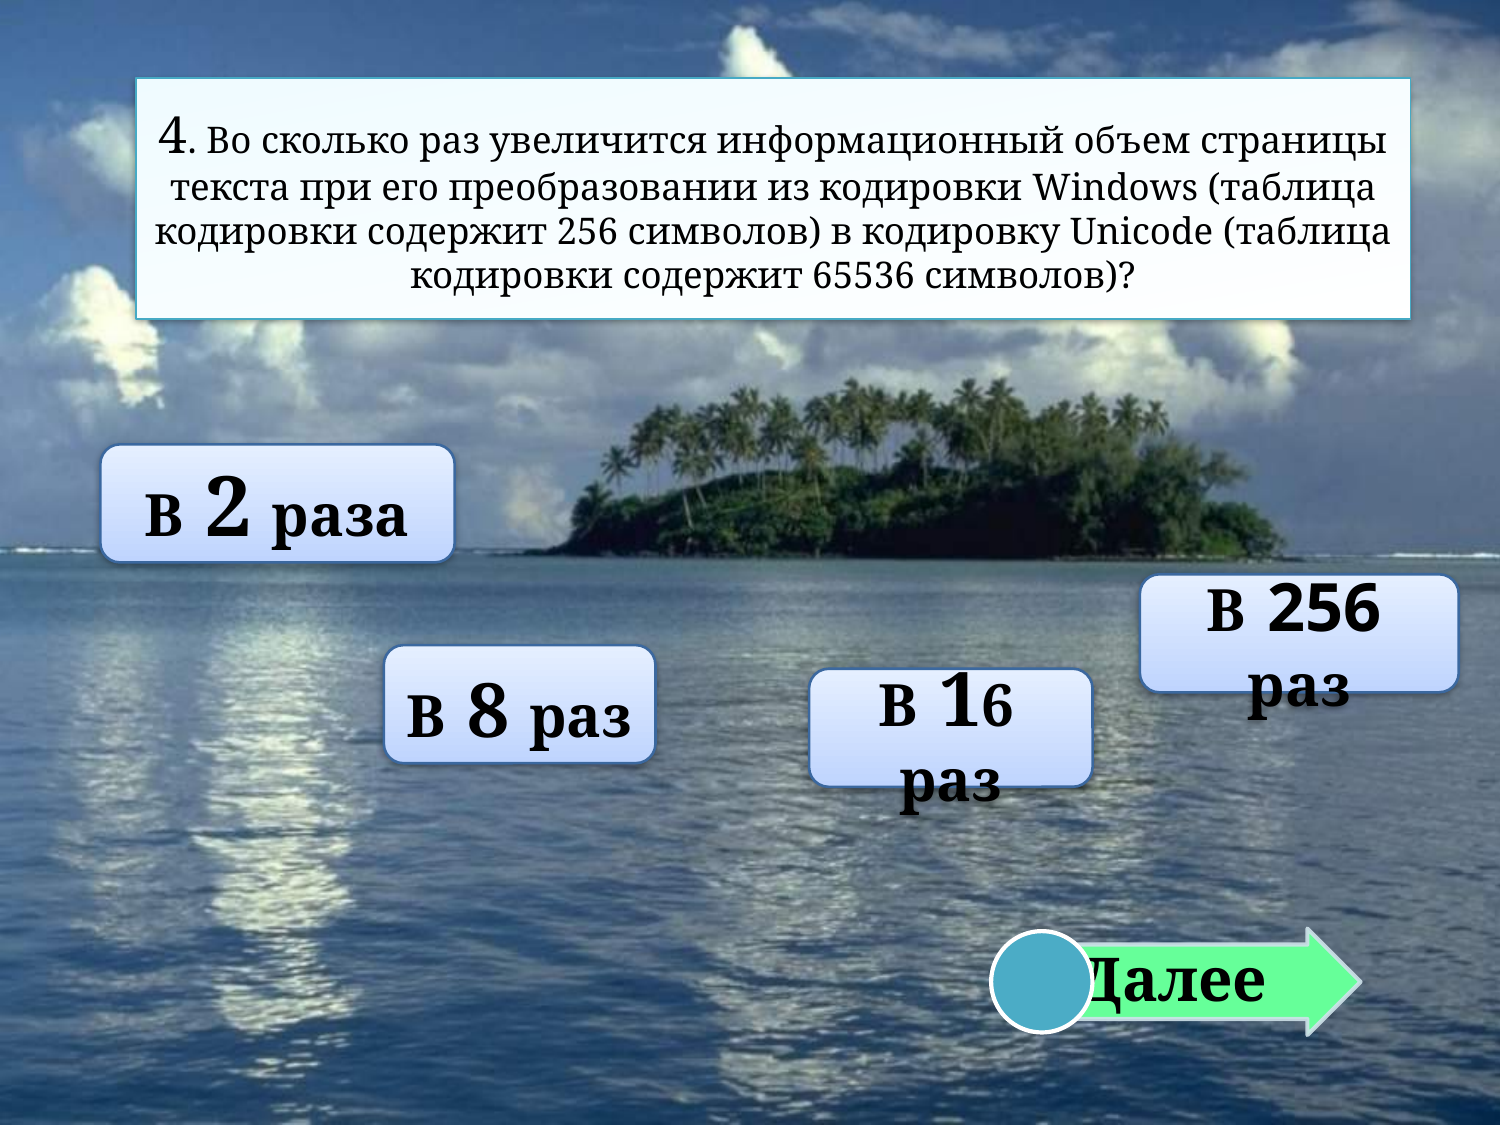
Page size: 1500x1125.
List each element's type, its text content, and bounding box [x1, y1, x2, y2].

text_box В 2 раза [99, 443, 456, 564]
picture [0, 0, 1500, 1125]
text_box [950, 892, 1428, 1071]
text_box В 8 раз [383, 644, 657, 764]
text_box В 256 раз [1139, 573, 1460, 694]
title 4. Во сколько раз увеличится информационный объем страницы текста при его преобразовании из кодировки Windows (таблица кодировки содержит 256 символов) в кодировку Unicode (таблица кодировки содержит 65536 символов)? [135, 77, 1411, 320]
text_box В 16 раз [808, 667, 1094, 788]
